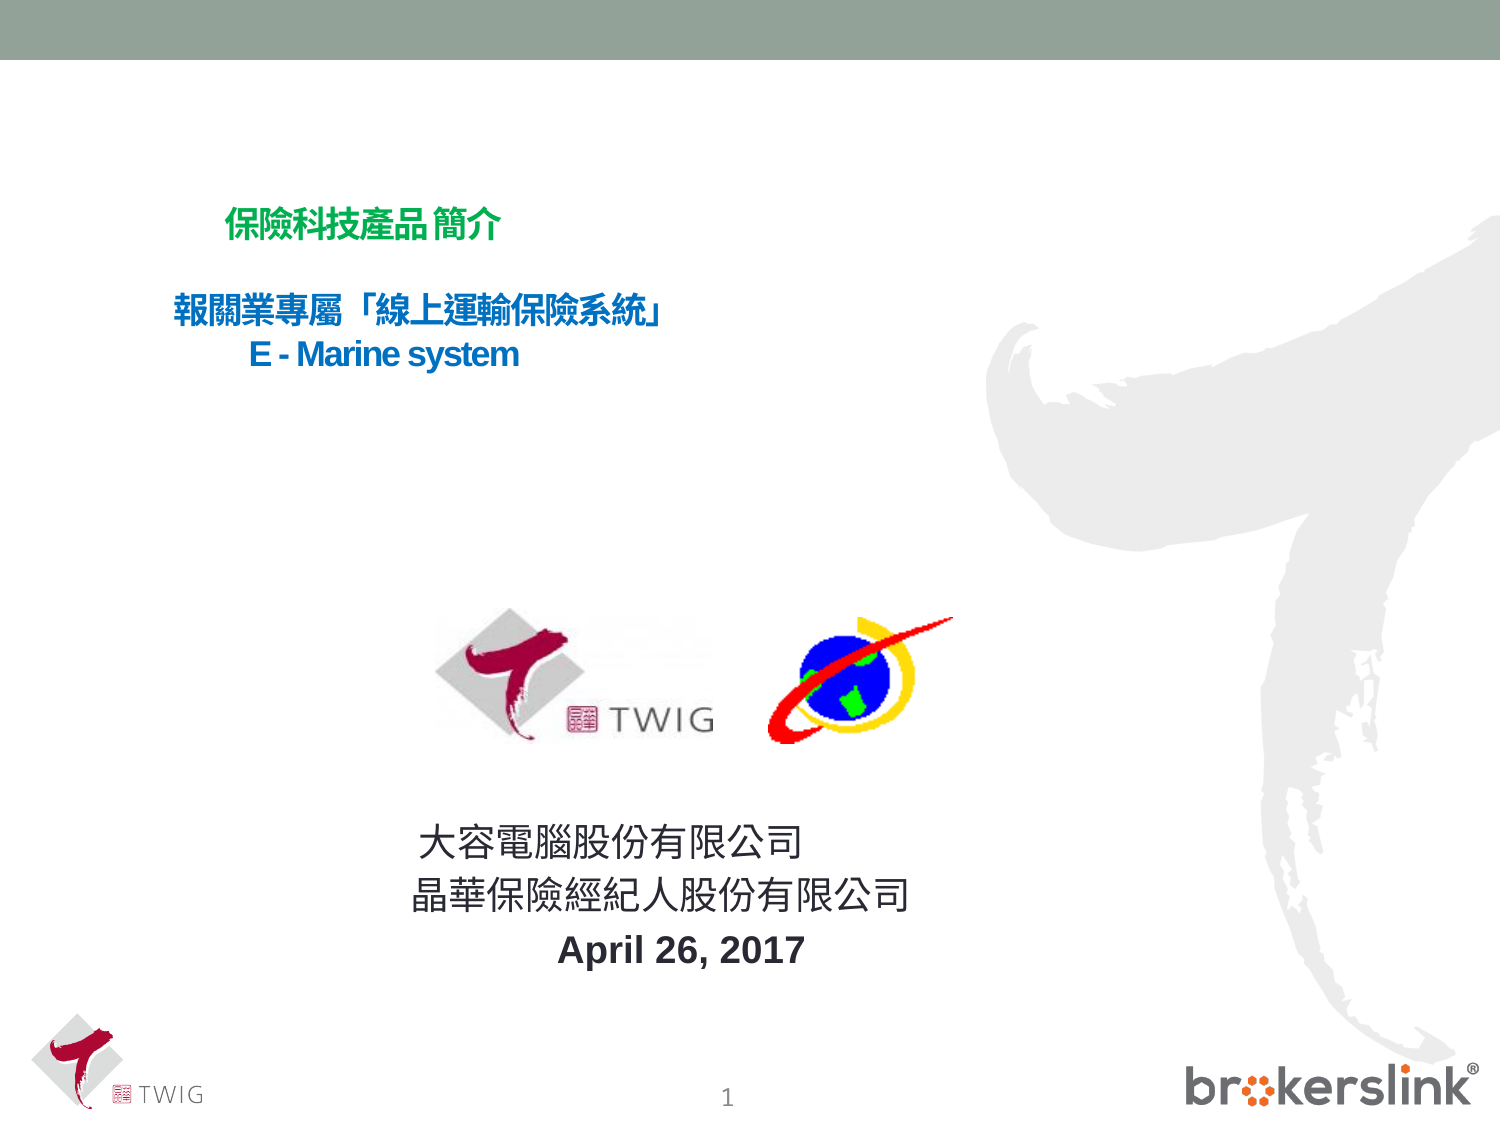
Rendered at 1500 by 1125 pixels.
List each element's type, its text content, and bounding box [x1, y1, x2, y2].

list 大容電腦股份有限公司 晶華保險經紀人股份有限公司 April 26, 2017 [90, 540, 1385, 980]
picture [768, 616, 953, 745]
picture [1180, 1058, 1481, 1112]
title 保險科技產品 簡介 報關業專屬「線上運輸保險系統」 E - Marine system [103, 107, 1397, 425]
text_box 1 [399, 1068, 750, 1125]
picture [434, 608, 713, 744]
picture [31, 1013, 202, 1112]
